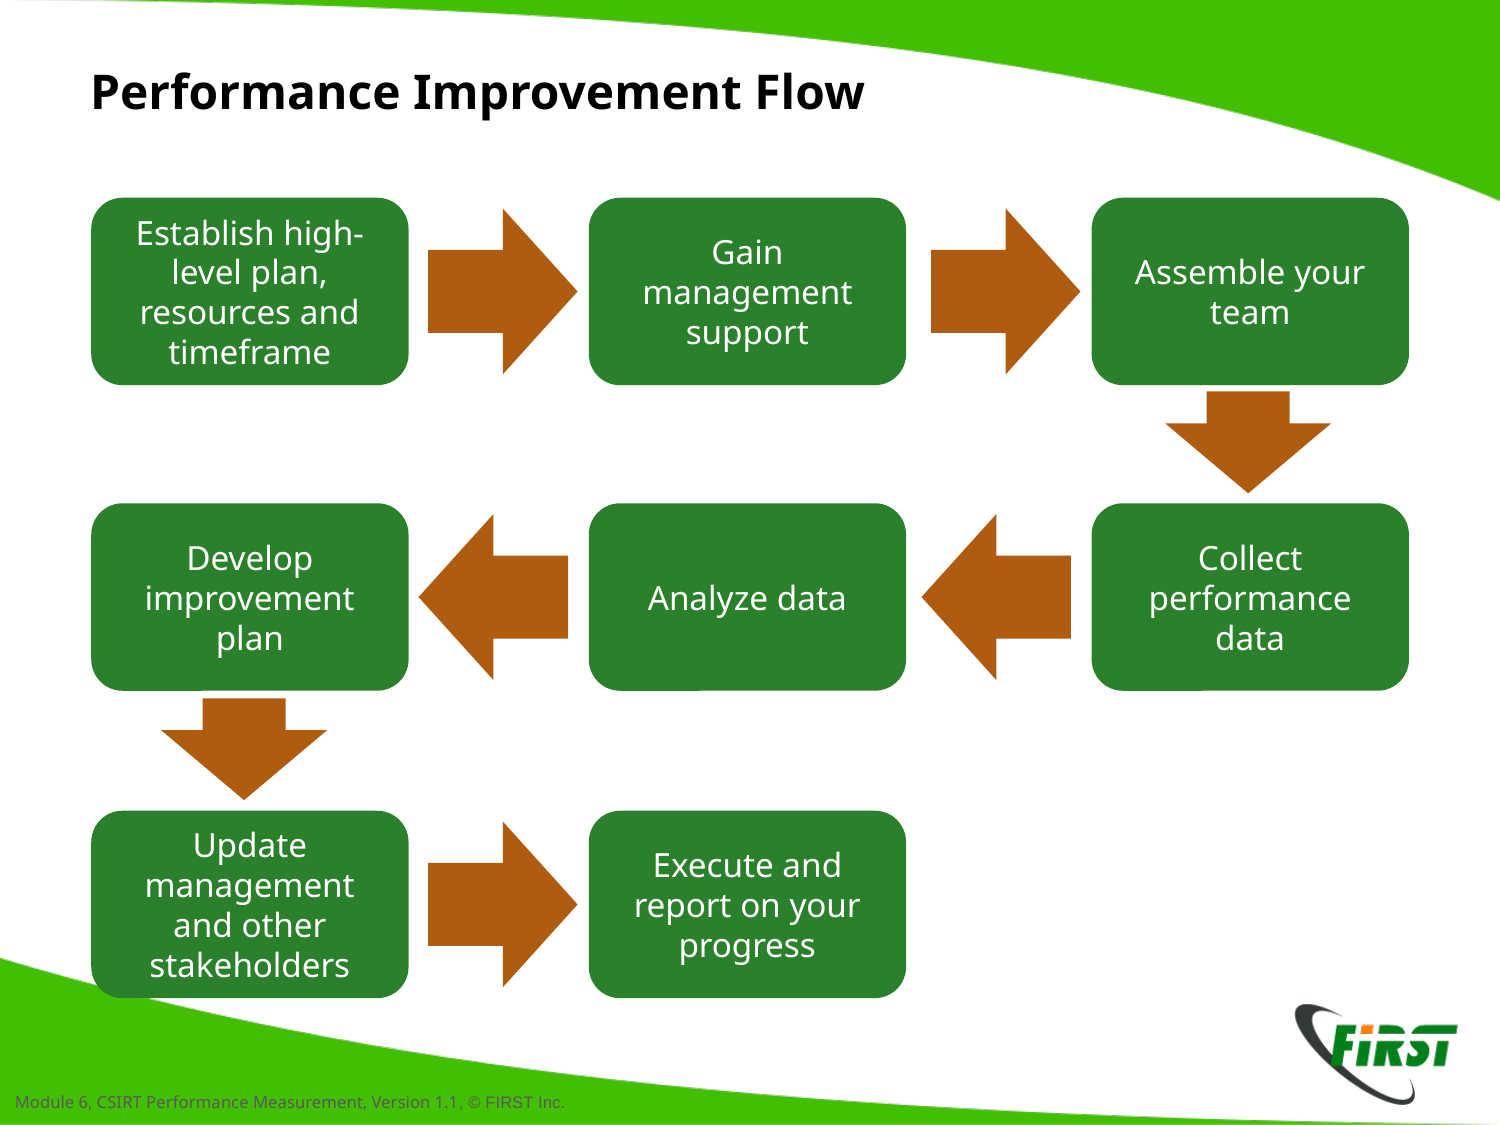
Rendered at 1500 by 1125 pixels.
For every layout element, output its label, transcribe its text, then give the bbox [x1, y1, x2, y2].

text_box [427, 205, 579, 378]
text_box Assemble your team [1090, 196, 1411, 387]
text_box [427, 818, 579, 991]
text_box Establish high- level plan, resources and timeframe [90, 196, 410, 387]
text_box [1162, 390, 1334, 495]
text_box [417, 511, 570, 683]
title Performance Improvement Flow [75, 60, 1425, 129]
text_box Execute and report on your progress [587, 809, 908, 1000]
text_box Gain management support [587, 196, 908, 387]
text_box [920, 511, 1072, 683]
text_box Collect performance data [1090, 502, 1411, 692]
text_box Develop improvement plan [90, 502, 410, 692]
picture [0, 0, 1500, 1125]
text_box Analyze data [587, 502, 908, 692]
text_box [158, 697, 330, 802]
text_box [929, 205, 1082, 378]
text_box Update management and other stakeholders [90, 809, 410, 1000]
